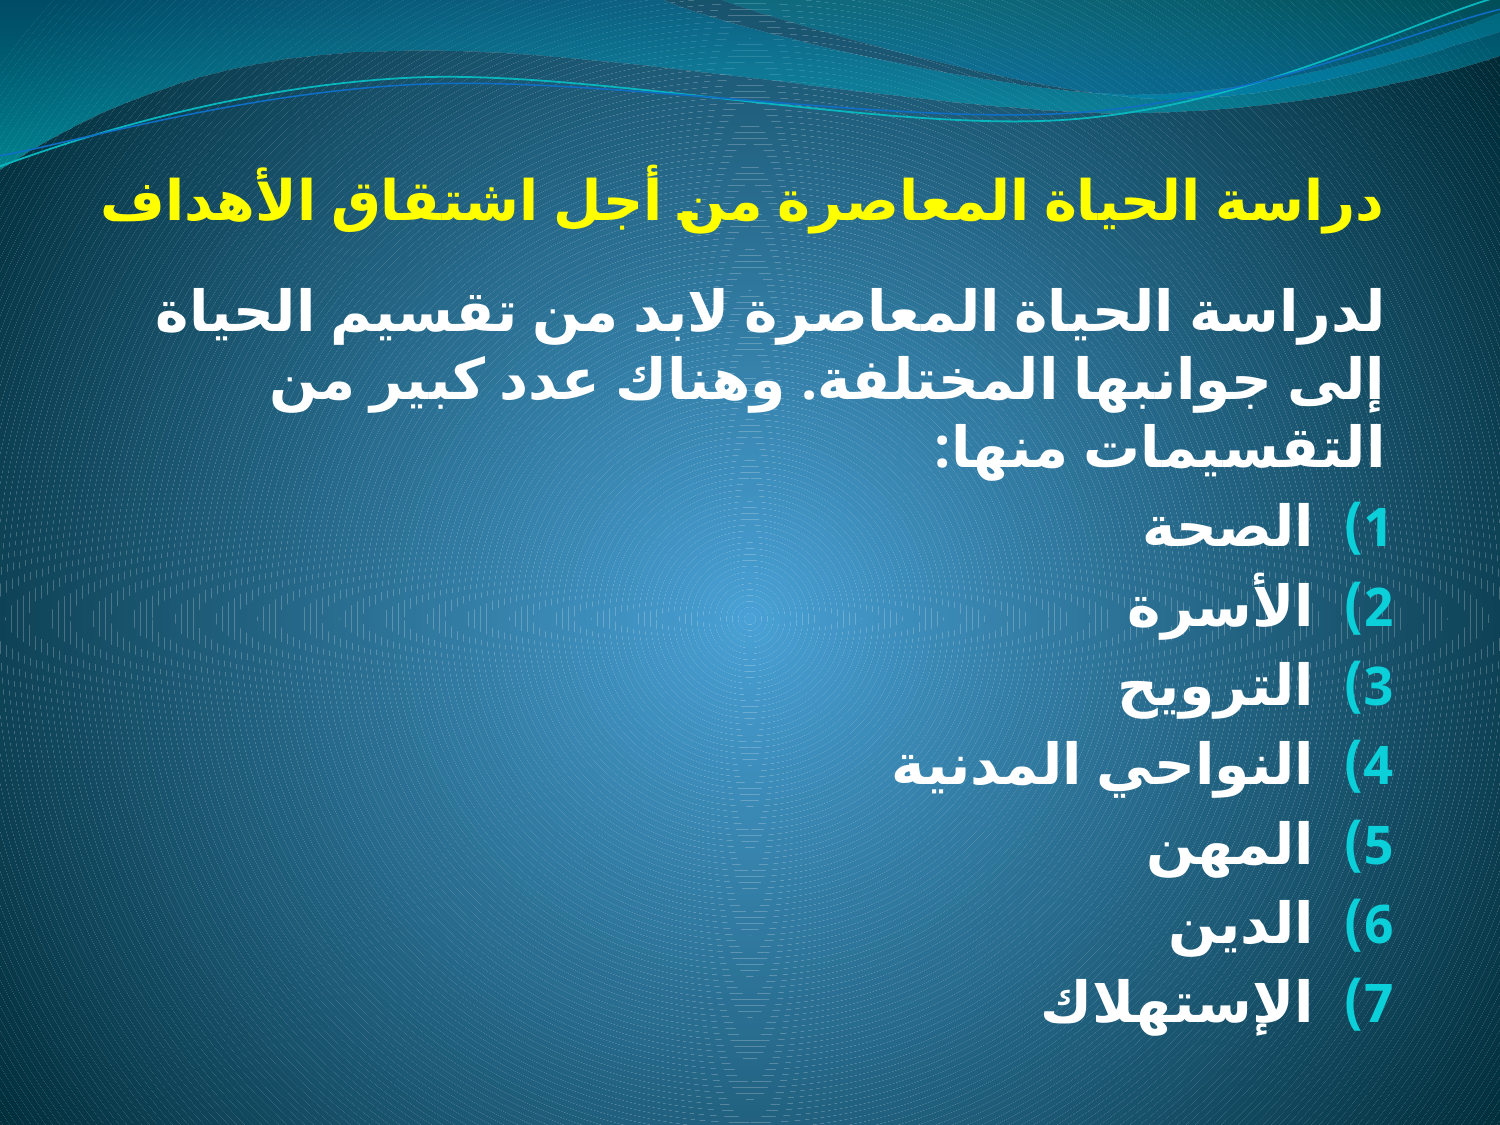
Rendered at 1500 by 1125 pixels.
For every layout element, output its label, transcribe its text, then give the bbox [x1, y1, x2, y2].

title دراسة الحياة المعاصرة من أجل اشتقاق الأهداف [100, 101, 1389, 232]
subtitle لدراسة الحياة المعاصرة لابد من تقسيم الحياة إلى جوانبها المختلفة. وهناك عدد كبير من التقسيمات منها: الصحة الأسرة الترويح النواحي المدنية المهن الدين الإستهلاك [100, 267, 1389, 1047]
